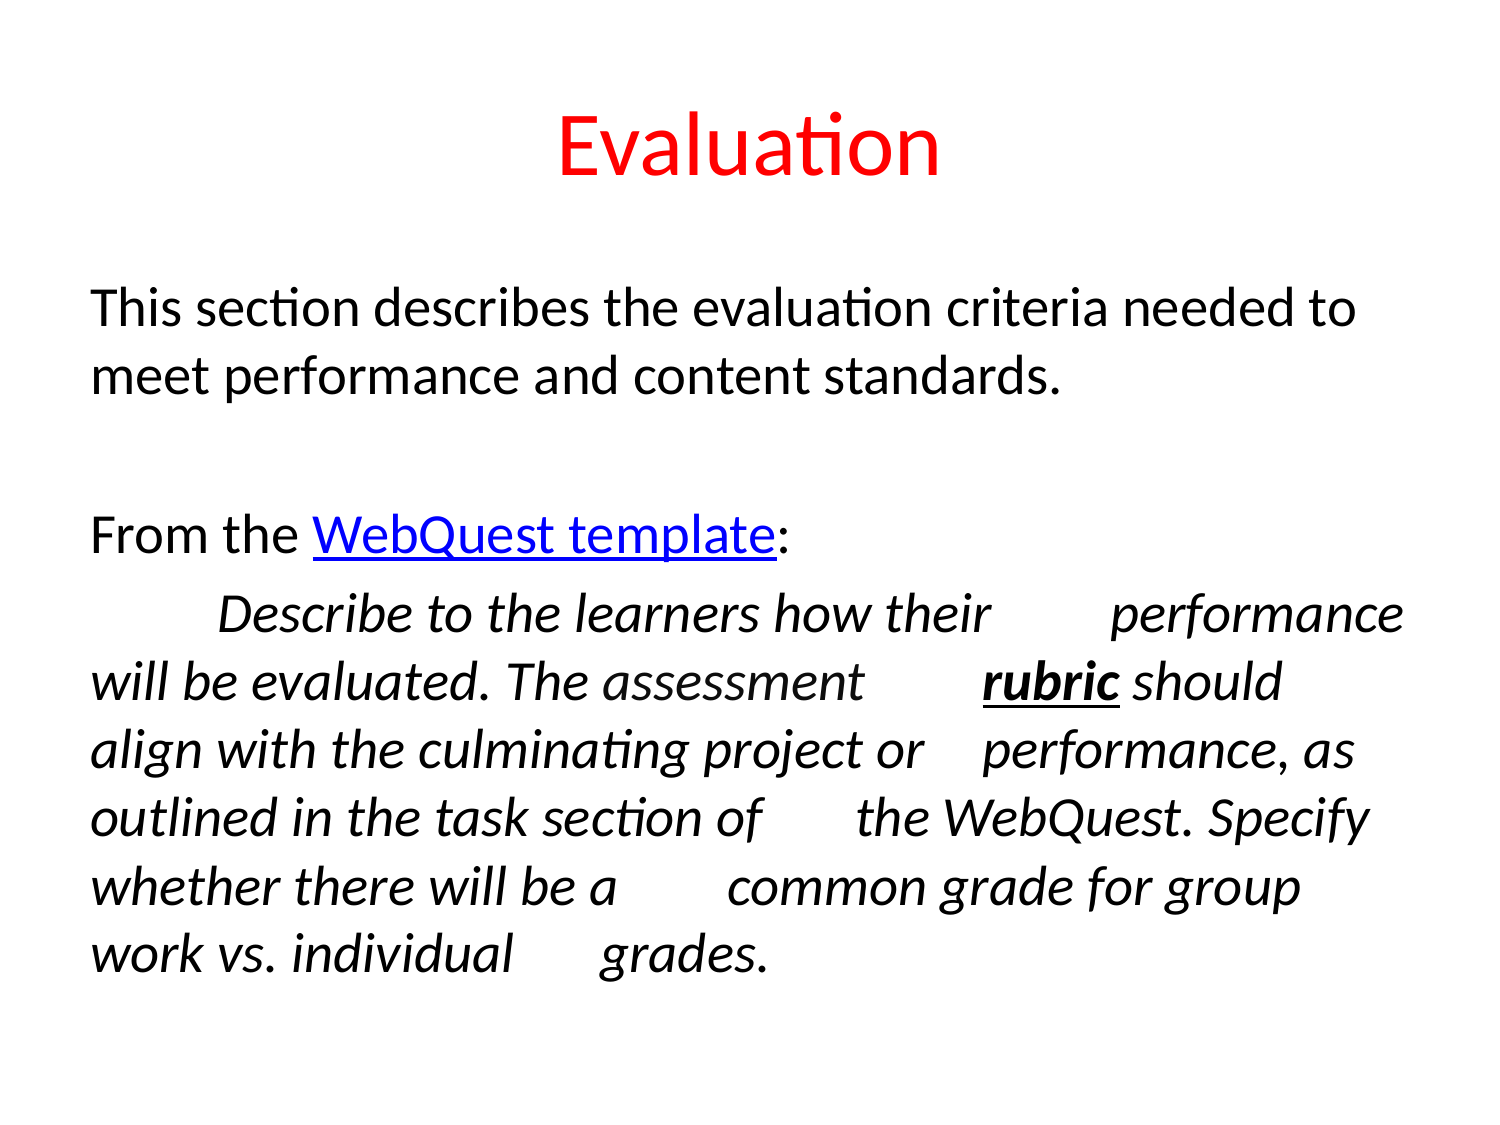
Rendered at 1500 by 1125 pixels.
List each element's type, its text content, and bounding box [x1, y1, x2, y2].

title Evaluation [75, 45, 1425, 233]
list This section describes the evaluation criteria needed to meet performance and content standards. From the WebQuest template: Describe to the learners how their performance will be evaluated. The assessment rubric should align with the culminating project or performance, as outlined in the task section of the WebQuest. Specify whether there will be a common grade for group work vs. individual grades. [75, 262, 1425, 1005]
